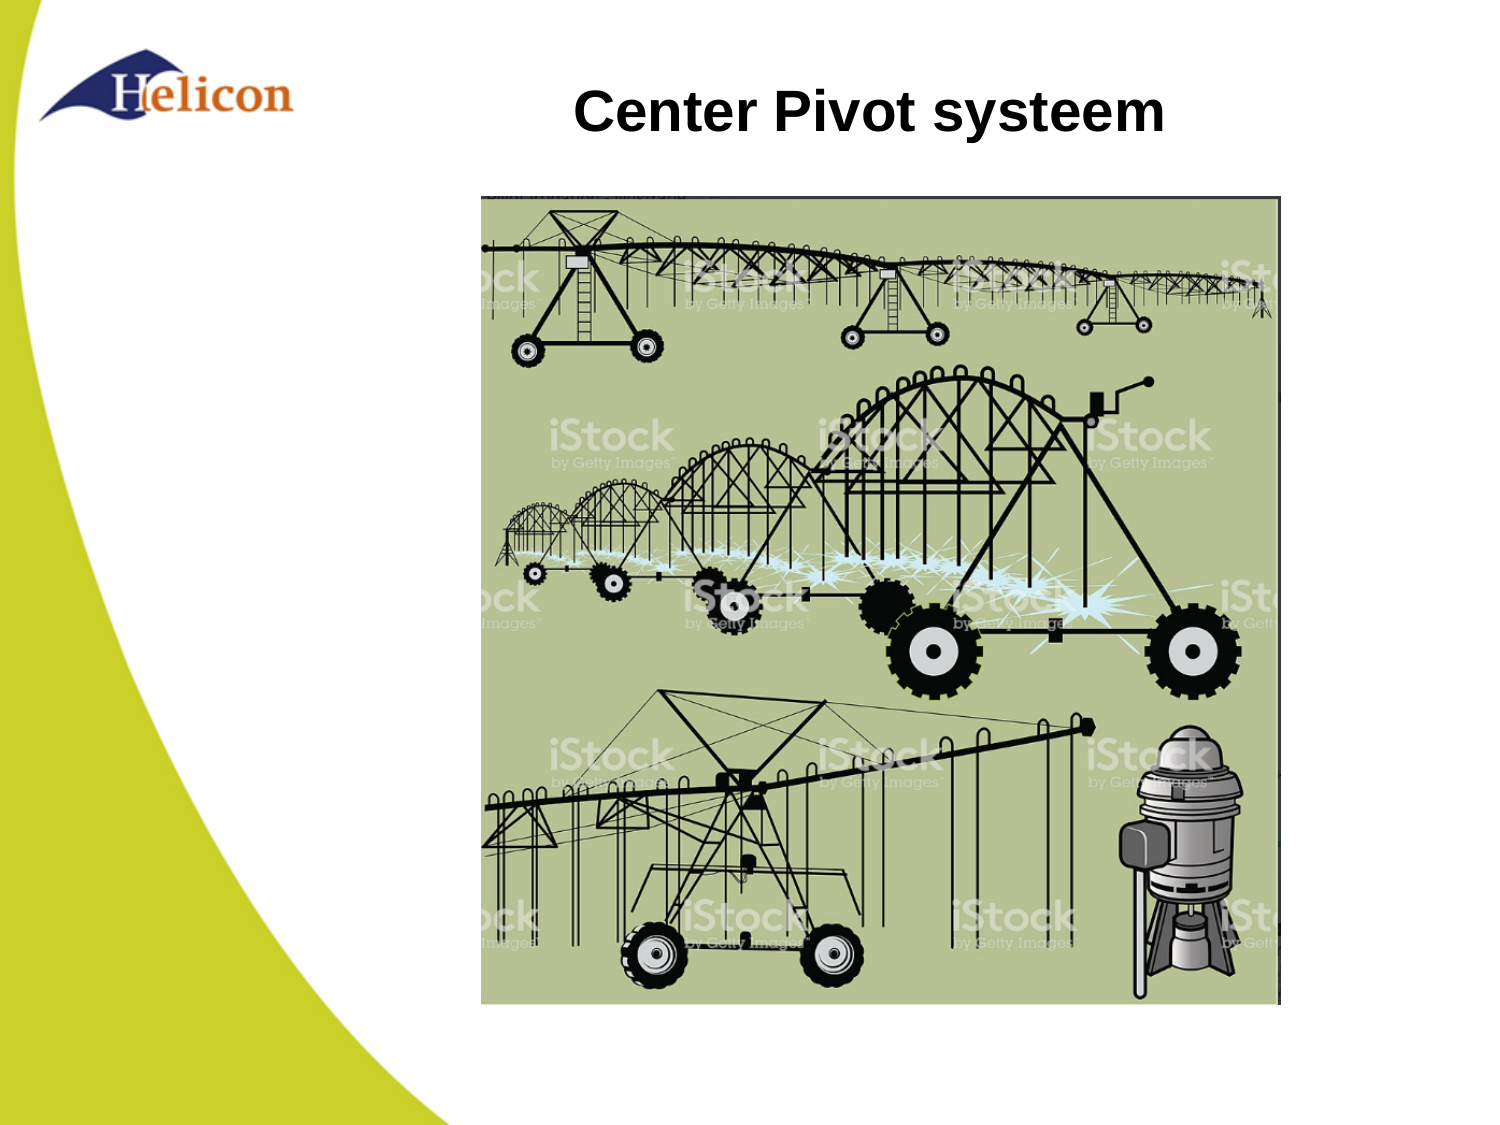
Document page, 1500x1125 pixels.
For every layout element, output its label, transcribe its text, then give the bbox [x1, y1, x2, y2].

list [480, 196, 1281, 1006]
picture [0, 0, 1500, 1125]
title Center Pivot systeem [324, 54, 1415, 161]
